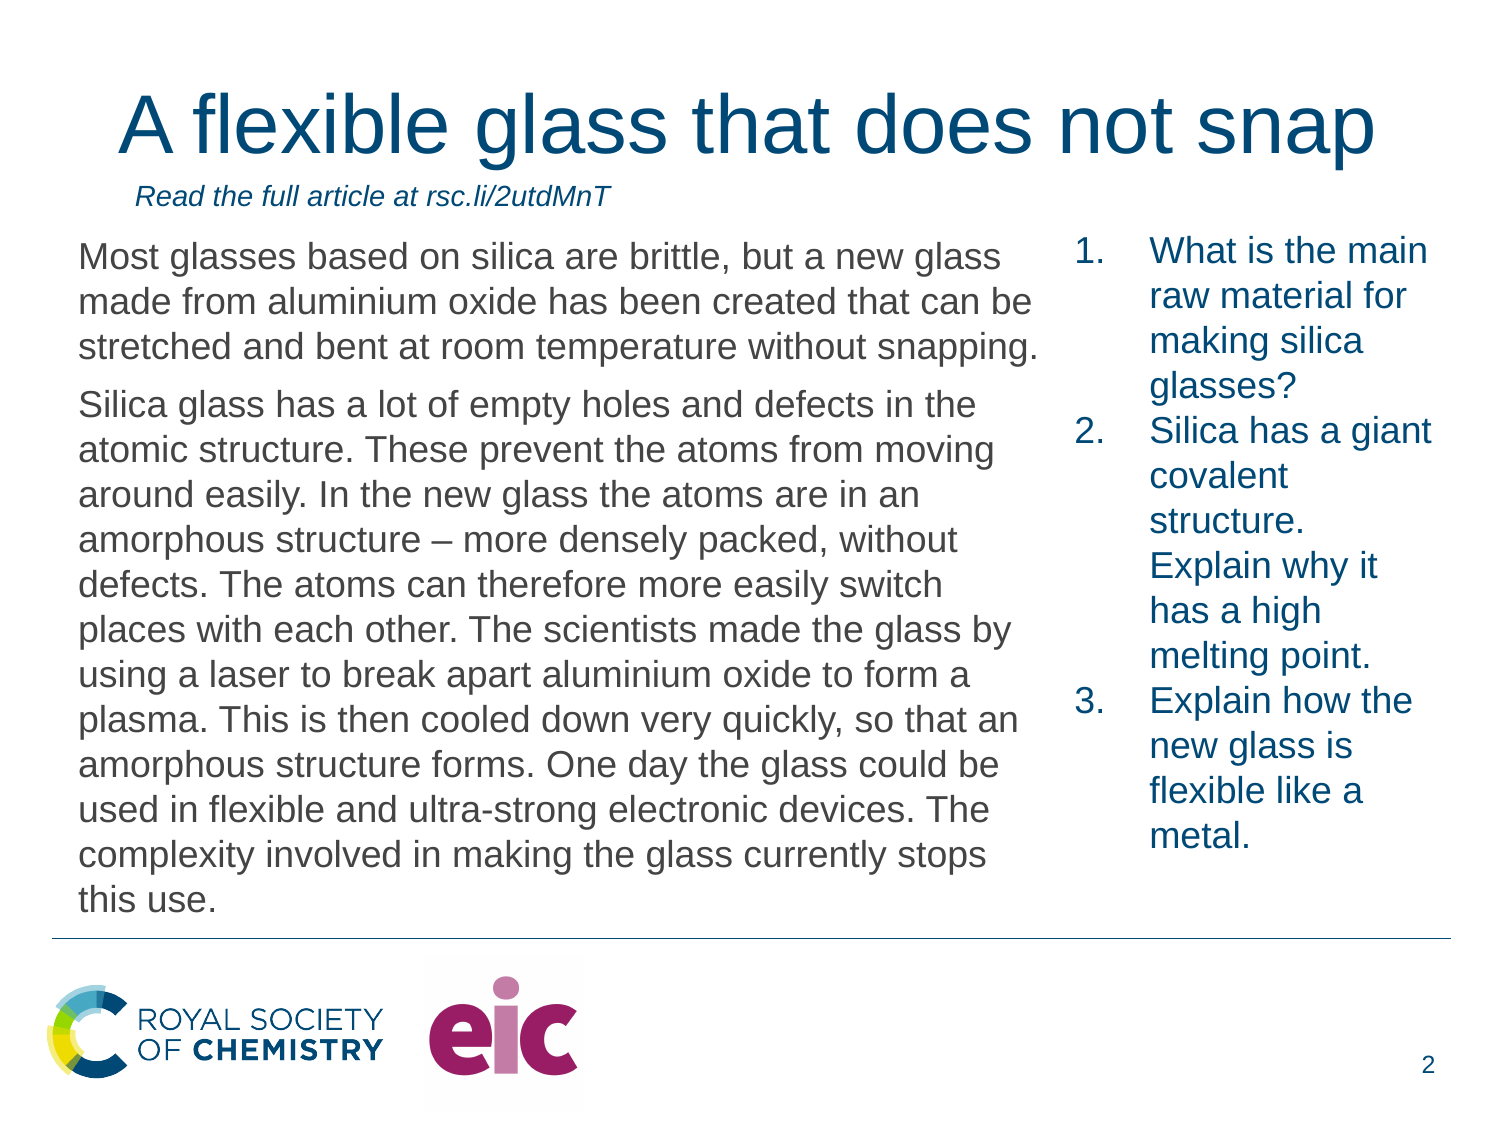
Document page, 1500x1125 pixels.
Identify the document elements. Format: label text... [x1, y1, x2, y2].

slide_number 2 [1113, 1033, 1451, 1094]
text_box Most glasses based on silica are brittle, but a new glass made from aluminium oxide has been created that can be stretched and bent at room temperature without snapping. Silica glass has a lot of empty holes and defects in the atomic structure. These prevent the atoms from moving around easily. In the new glass the atoms are in an amorphous structure – more densely packed, without defects. The atoms can therefore more easily switch places with each other. The scientists made the glass by using a laser to break apart aluminium oxide to form a plasma. This is then cooled down very quickly, so that an amorphous structure forms. One day the glass could be used in flexible and ultra-strong electronic devices. The complexity involved in making the glass currently stops this use. [63, 224, 1060, 923]
picture [0, 938, 583, 1125]
text_box What is the main raw material for making silica glasses? Silica has a giant covalent structure. Explain why it has a high melting point. Explain how the new glass is flexible like a metal. [1059, 218, 1451, 864]
title A flexible glass that does not snap [103, 17, 1397, 235]
text_box Read the full article at rsc.li/2utdMnT [119, 170, 1267, 220]
